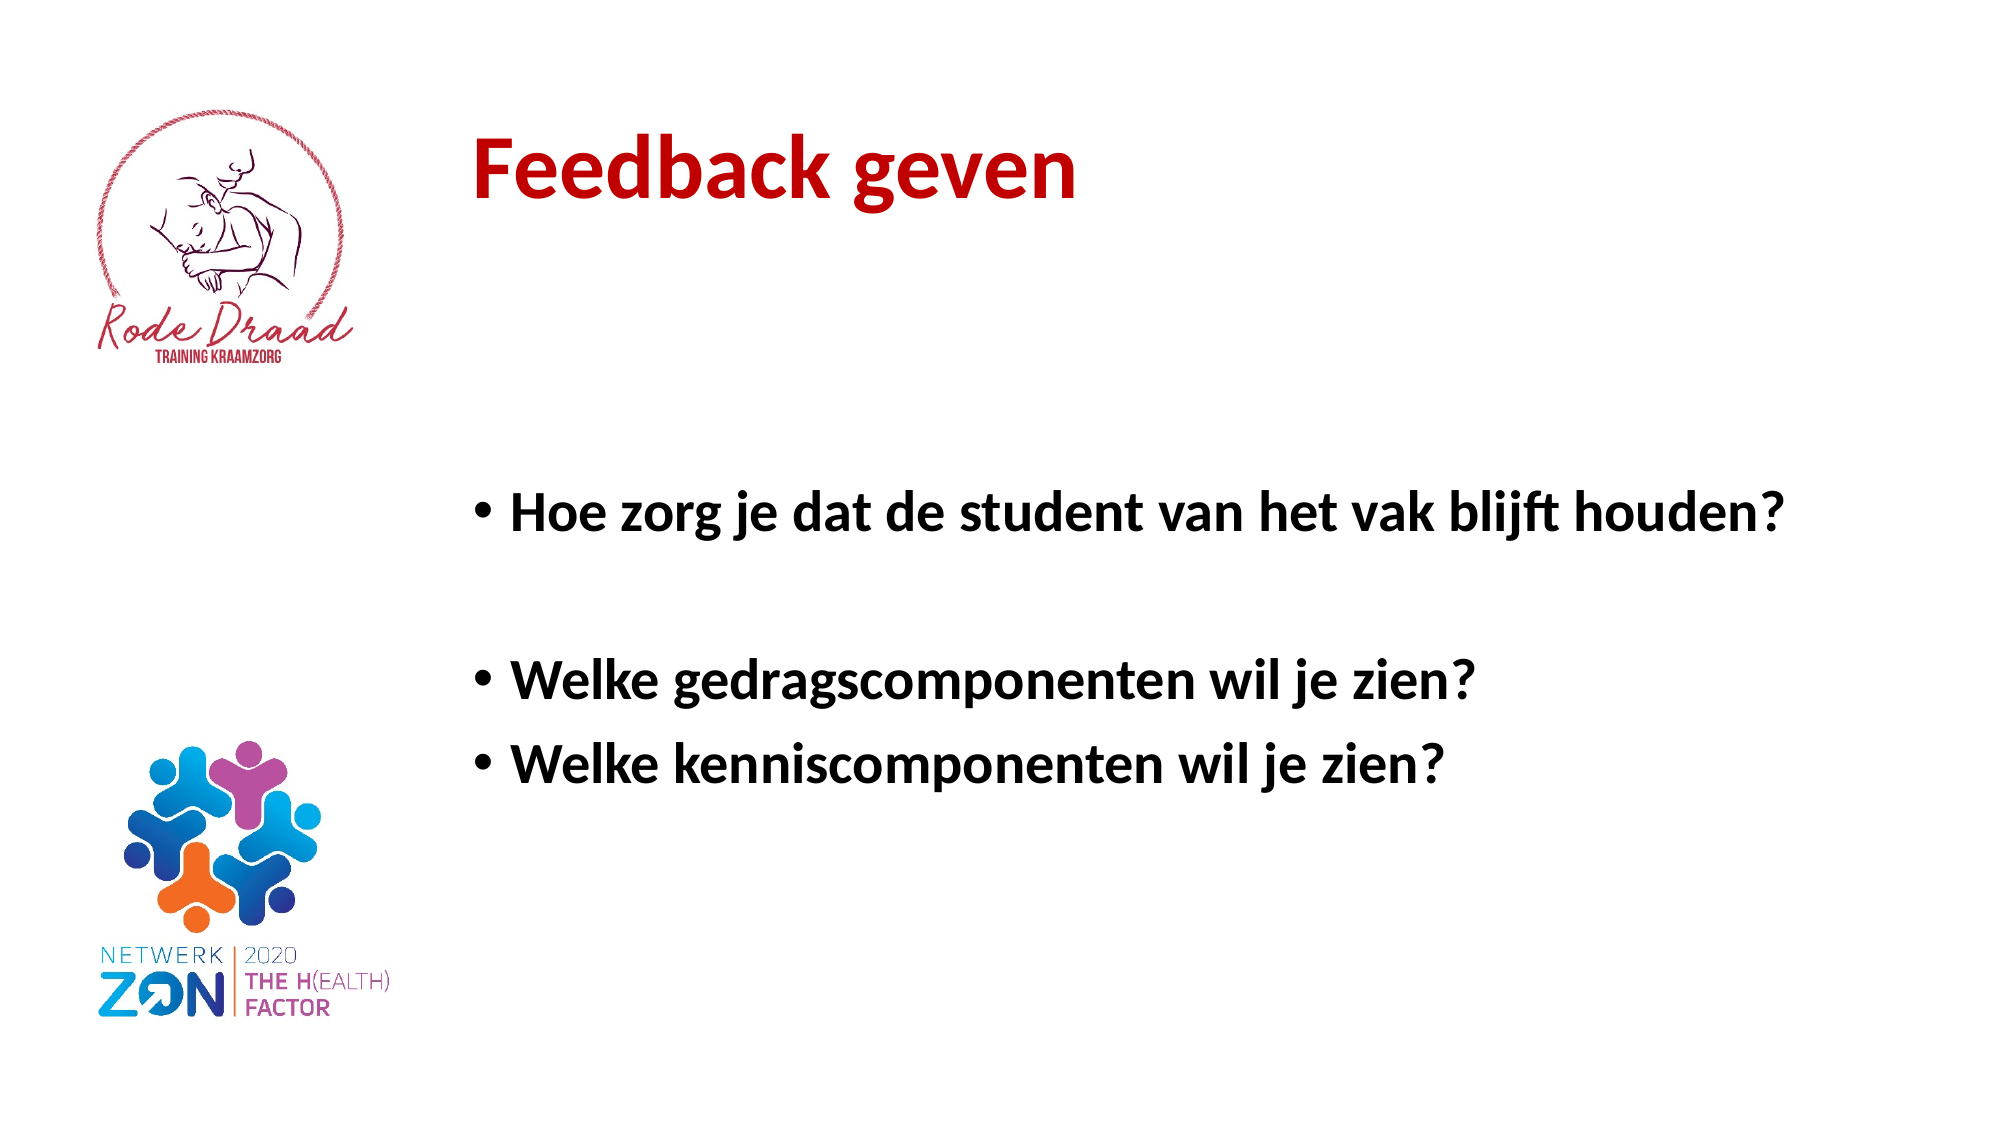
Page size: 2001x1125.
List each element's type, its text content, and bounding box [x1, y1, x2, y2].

picture [0, 75, 458, 415]
picture [44, 697, 414, 1067]
list Hoe zorg je dat de student van het vak blijft houden? Welke gedragscomponenten wil je zien? Welke kenniscomponenten wil je zien? [457, 299, 1863, 1014]
title Feedback geven [457, 59, 1863, 278]
